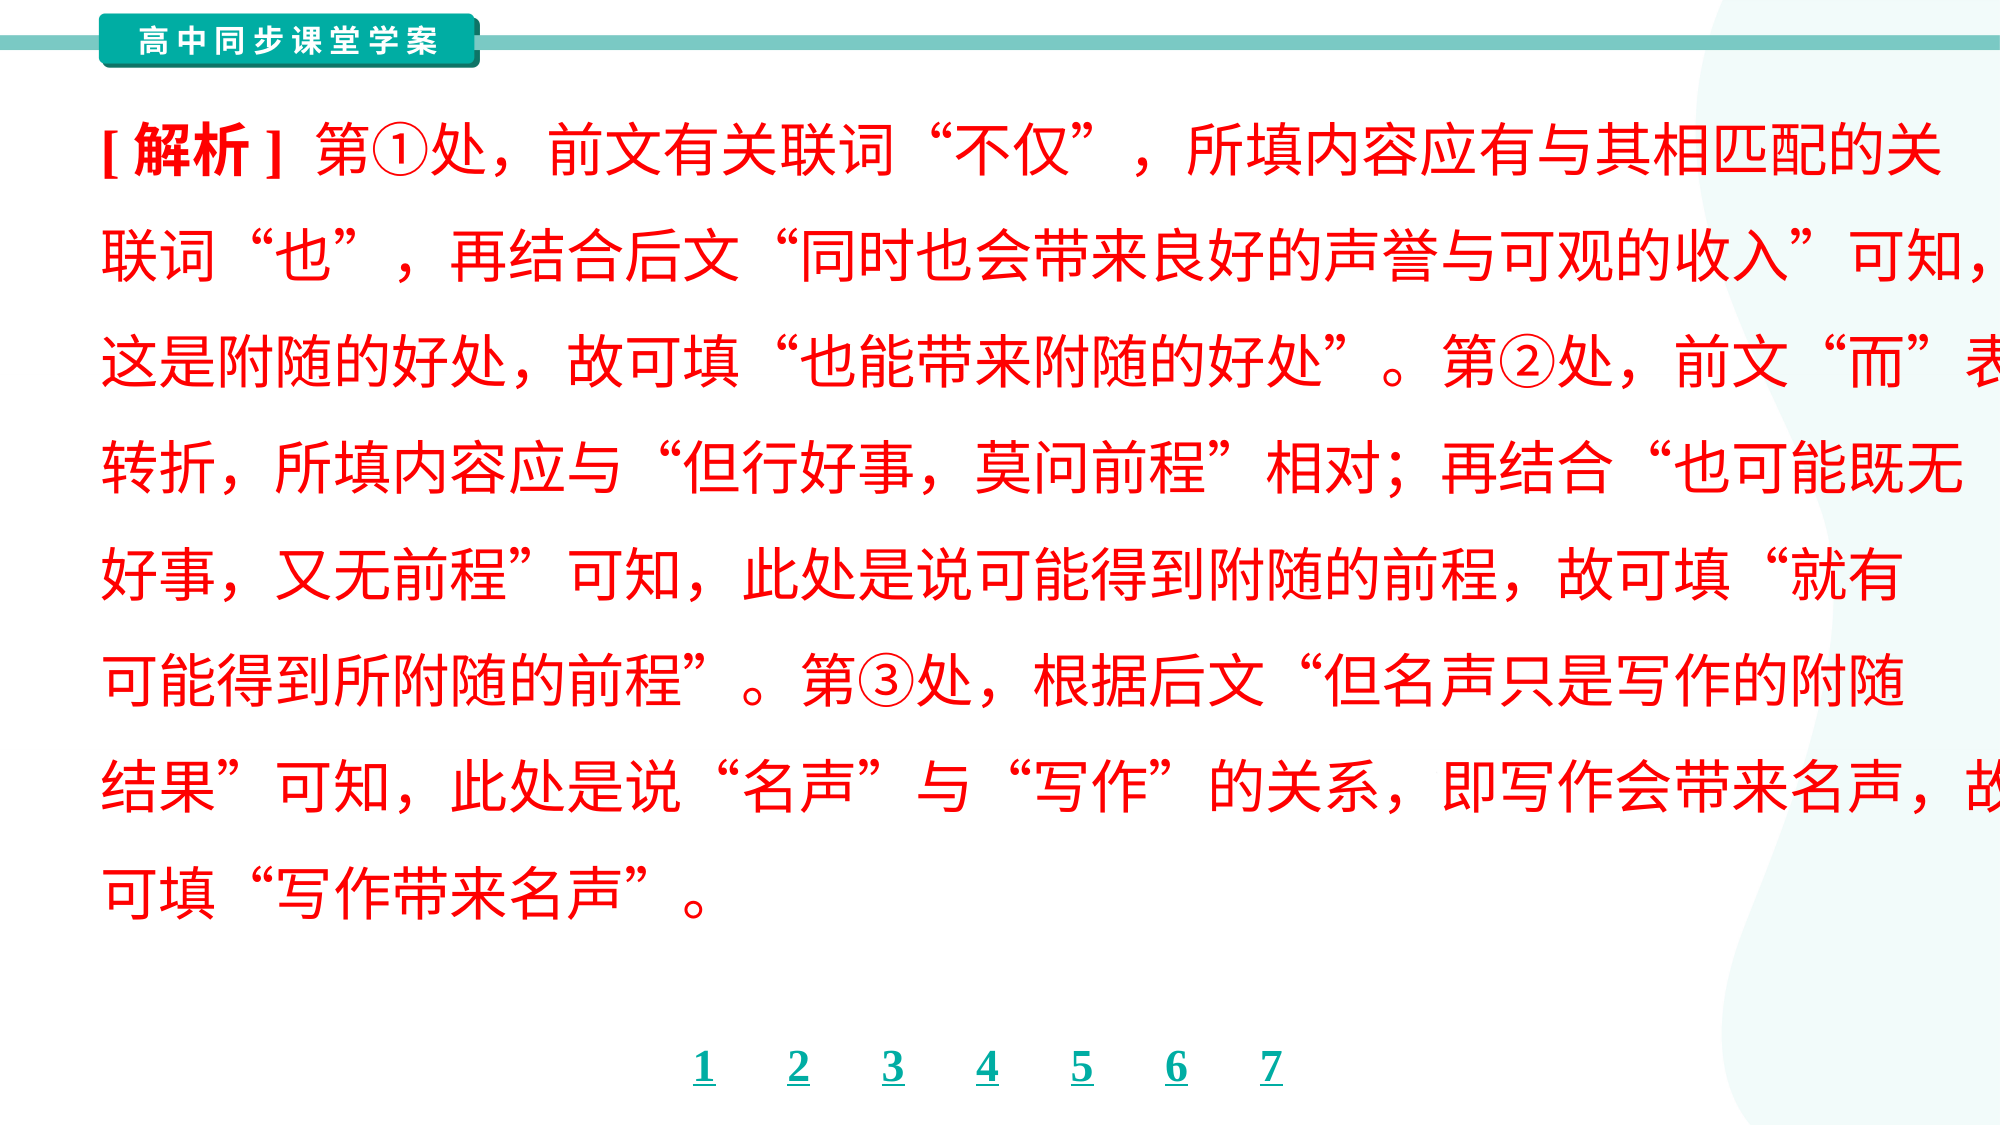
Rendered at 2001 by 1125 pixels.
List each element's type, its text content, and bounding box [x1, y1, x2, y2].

text_box [解析] 第①处，前文有关联词“不仅”，所填内容应有与其相匹配的关 联词“也”，再结合后文“同时也会带来良好的声誉与可观的收入”可知， 这是附随的好处，故可填“也能带来附随的好处”。第②处，前文“而”表 转折，所填内容应与“但行好事，莫问前程”相对；再结合“也可能既无 好事，又无前程”可知，此处是说可能得到附随的前程，故可填“就有 可能得到所附随的前程”。第③处，根据后文“但名声只是写作的附随 结果”可知，此处是说“名声”与“写作”的关系，即写作会带来名声，故 可填“写作带来名声”。 [100, 76, 1899, 927]
picture [0, 0, 2000, 1125]
